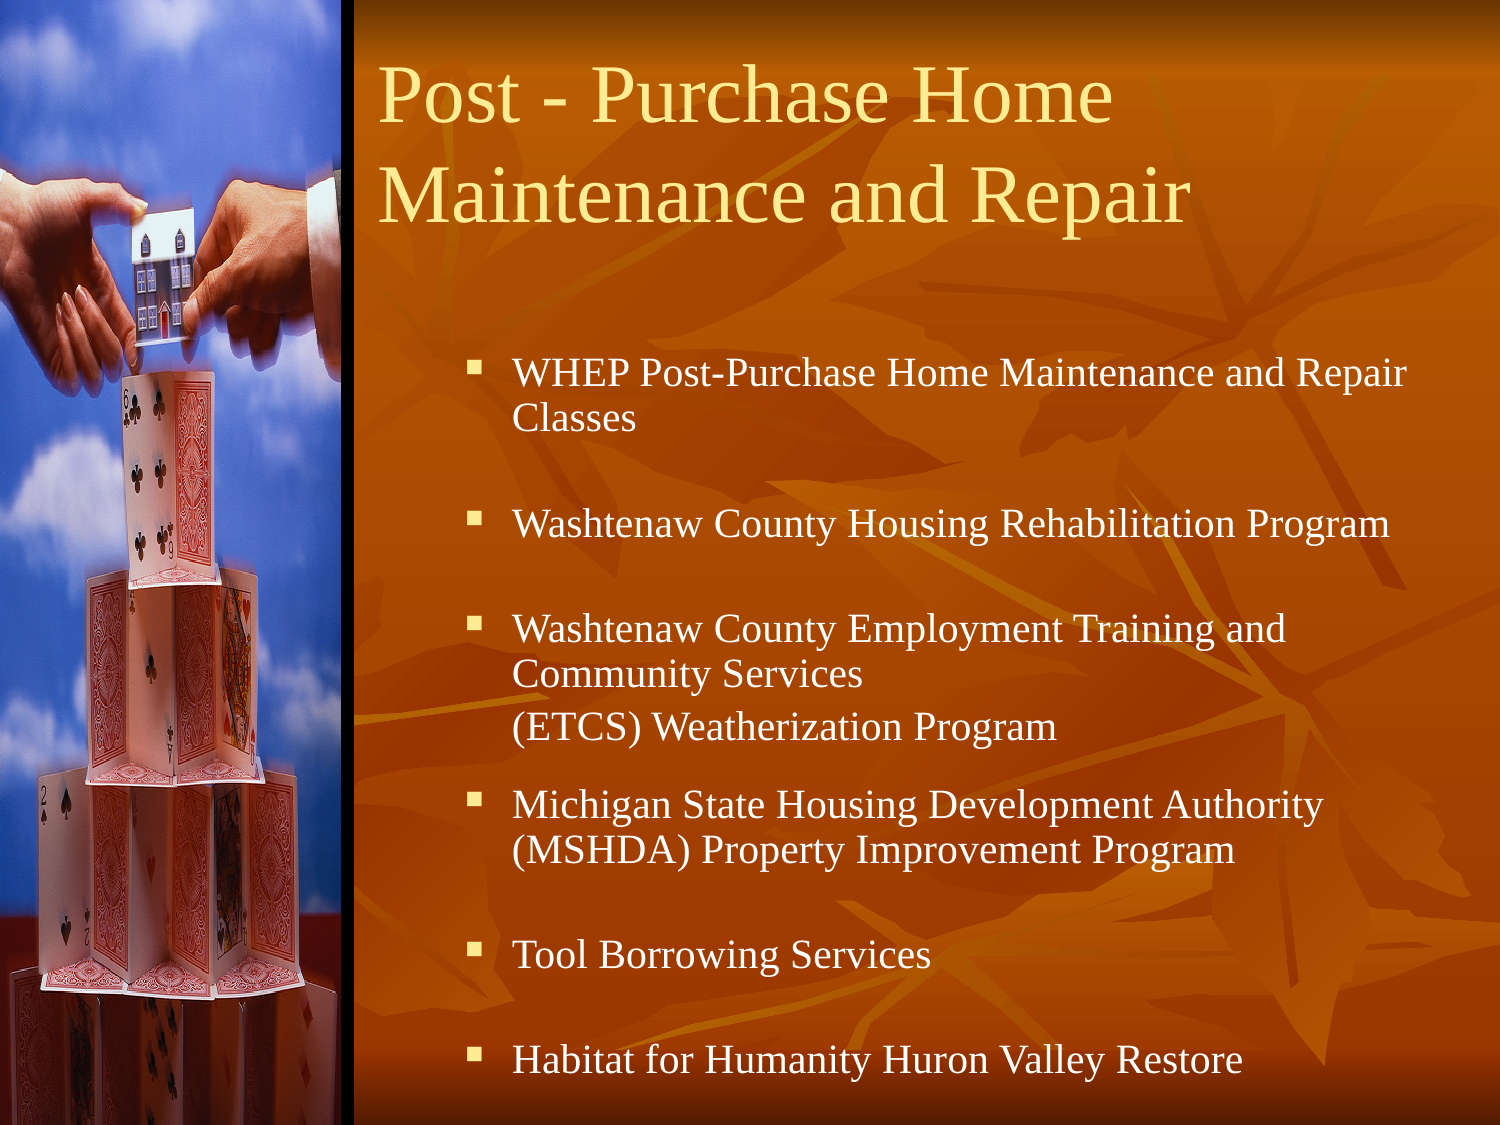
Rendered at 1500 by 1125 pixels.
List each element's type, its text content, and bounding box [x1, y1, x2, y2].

list WHEP Post-Purchase Home Maintenance and Repair Classes Washtenaw County Housing Rehabilitation Program Washtenaw County Employment Training and Community Services (ETCS) Weatherization Program Michigan State Housing Development Authority (MSHDA) Property Improvement Program Tool Borrowing Services Habitat for Humanity Huron Valley Restore [374, 299, 1438, 1043]
title Post - Purchase Home Maintenance and Repair [362, 45, 1426, 234]
picture [0, 0, 342, 1125]
